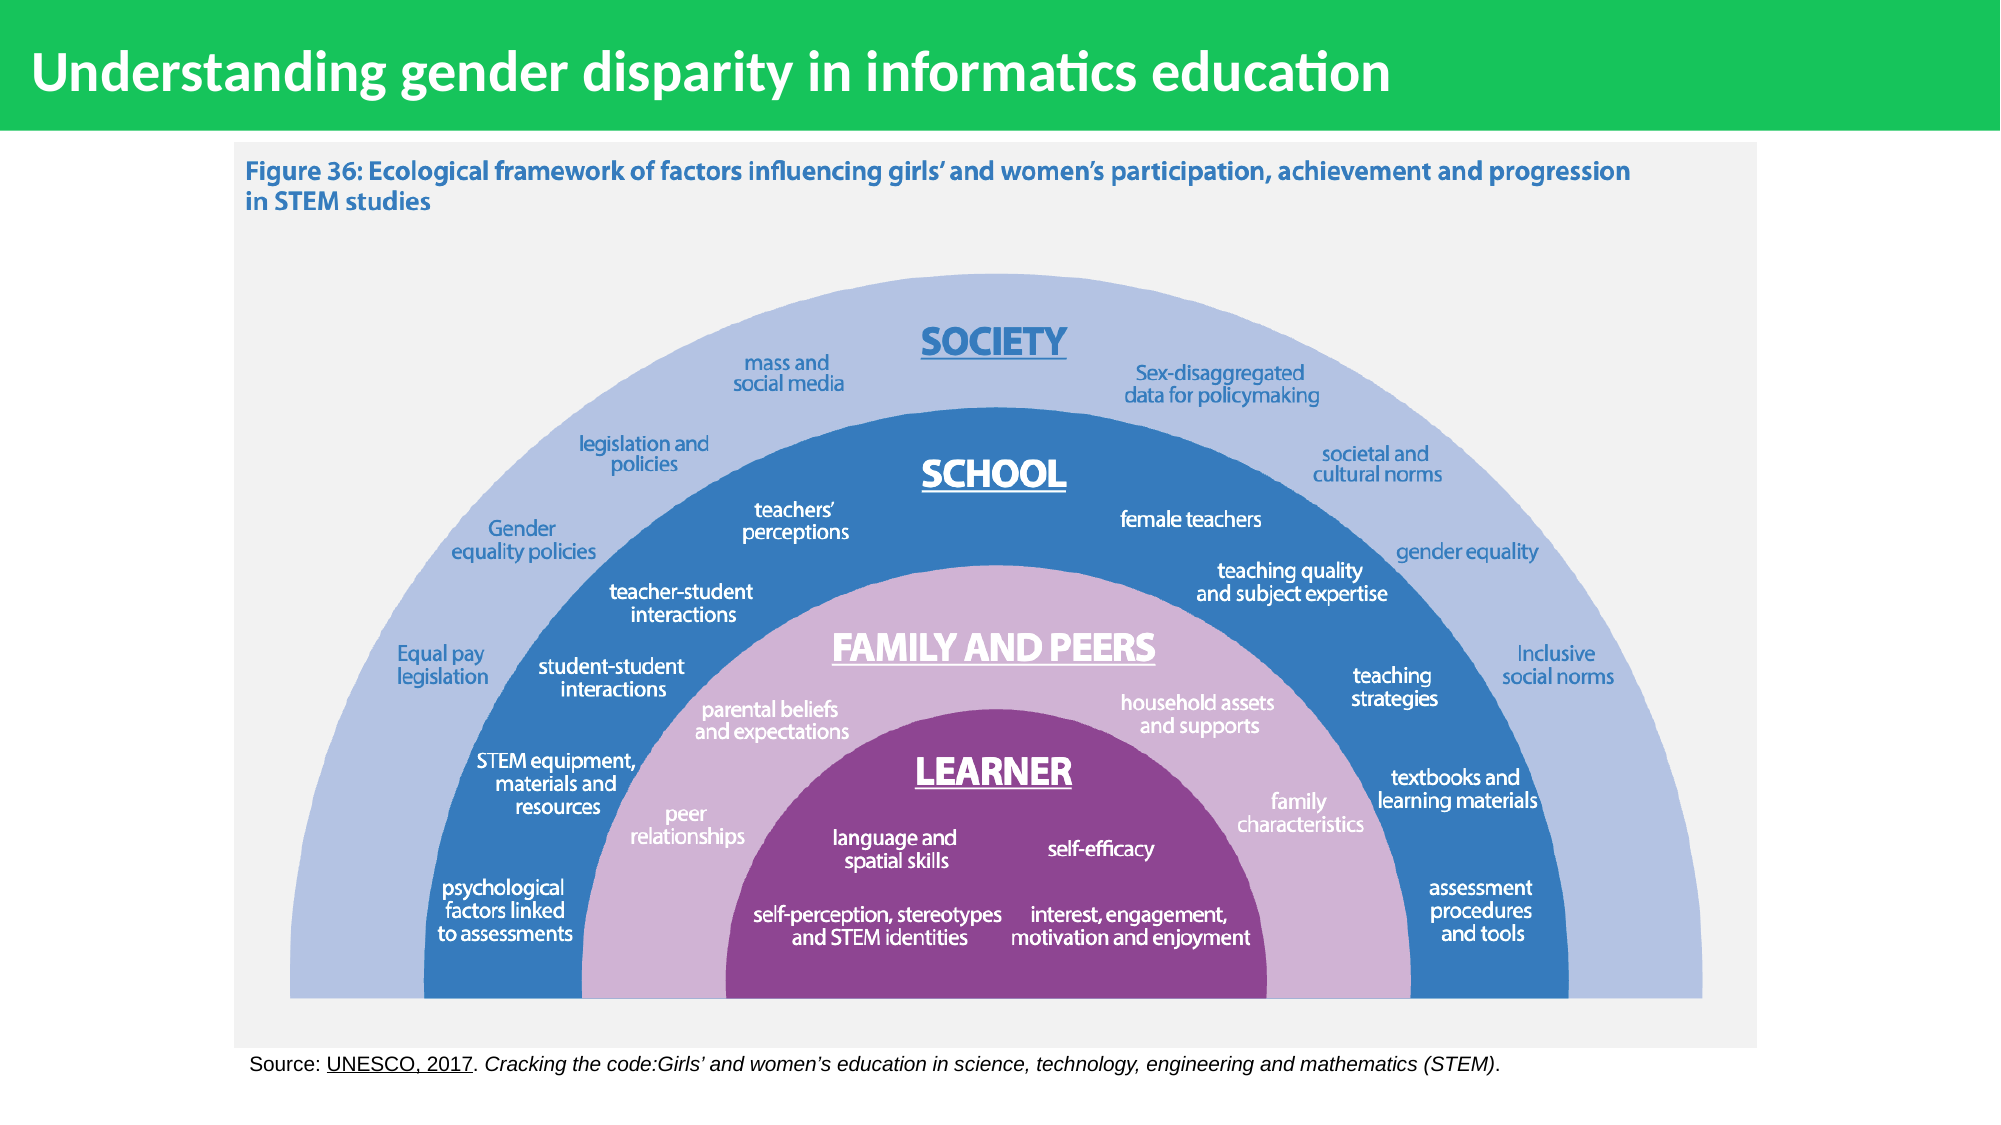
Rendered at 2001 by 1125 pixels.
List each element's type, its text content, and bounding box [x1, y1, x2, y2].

text_box Source: UNESCO, 2017. Cracking the code:Girls’ and women’s education in science, technology, engineering and mathematics (STEM). [234, 1054, 1757, 1125]
picture [234, 141, 1758, 1048]
title Understanding gender disparity in informatics education [16, 13, 1976, 131]
